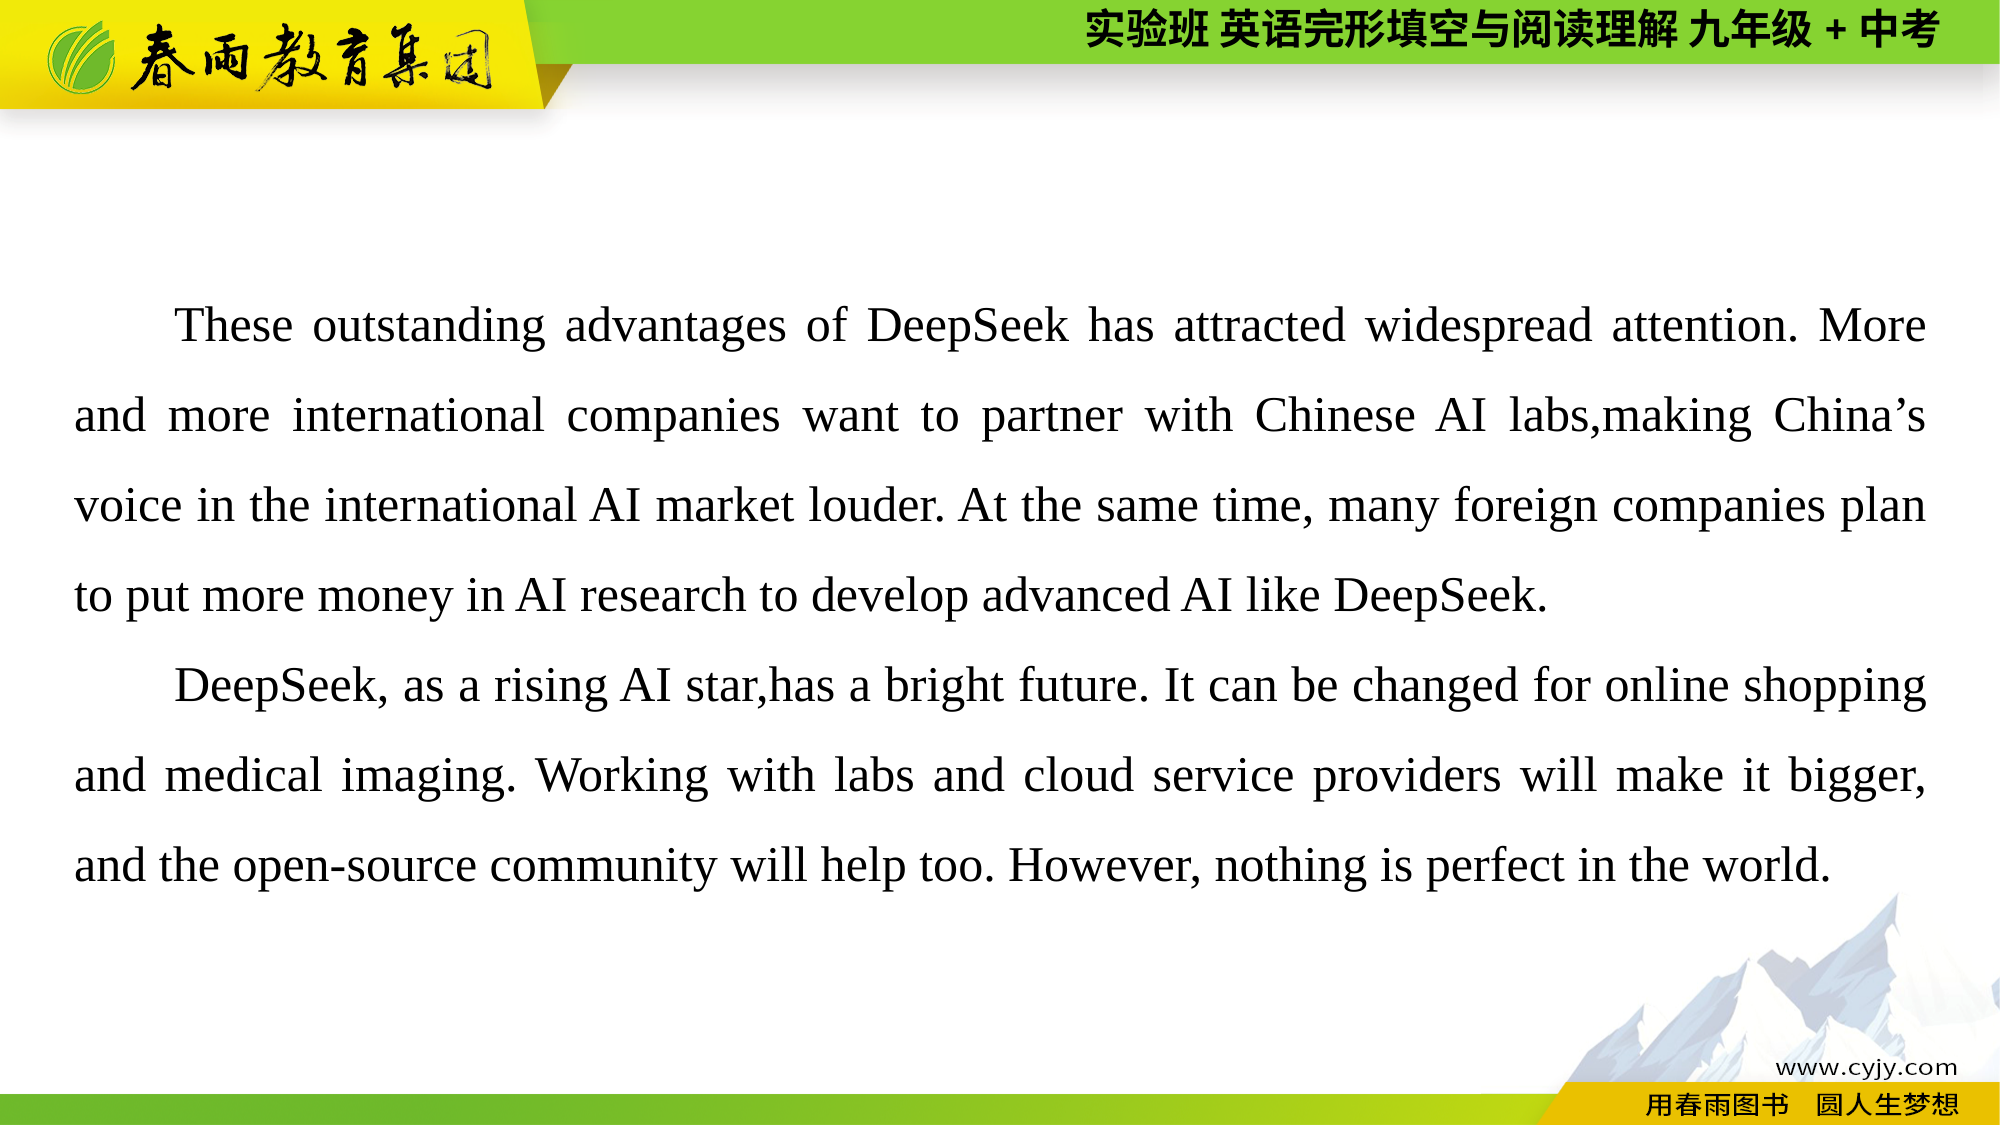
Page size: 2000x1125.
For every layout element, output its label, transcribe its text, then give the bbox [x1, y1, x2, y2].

list These outstanding advantages of DeepSeek has attracted widespread attention. More and more international companies want to partner with Chinese AI labs,making China’s voice in the international AI market louder. At the same time, many foreign companies plan to put more money in AI research to develop advanced AI like DeepSeek. DeepSeek, as a rising AI star,has a bright future. It can be changed for online shopping and medical imaging. Working with labs and cloud service providers will make it bigger, and the open-source community will help too. However, nothing is perfect in the world. [59, 253, 1944, 905]
picture [0, 0, 2000, 1125]
